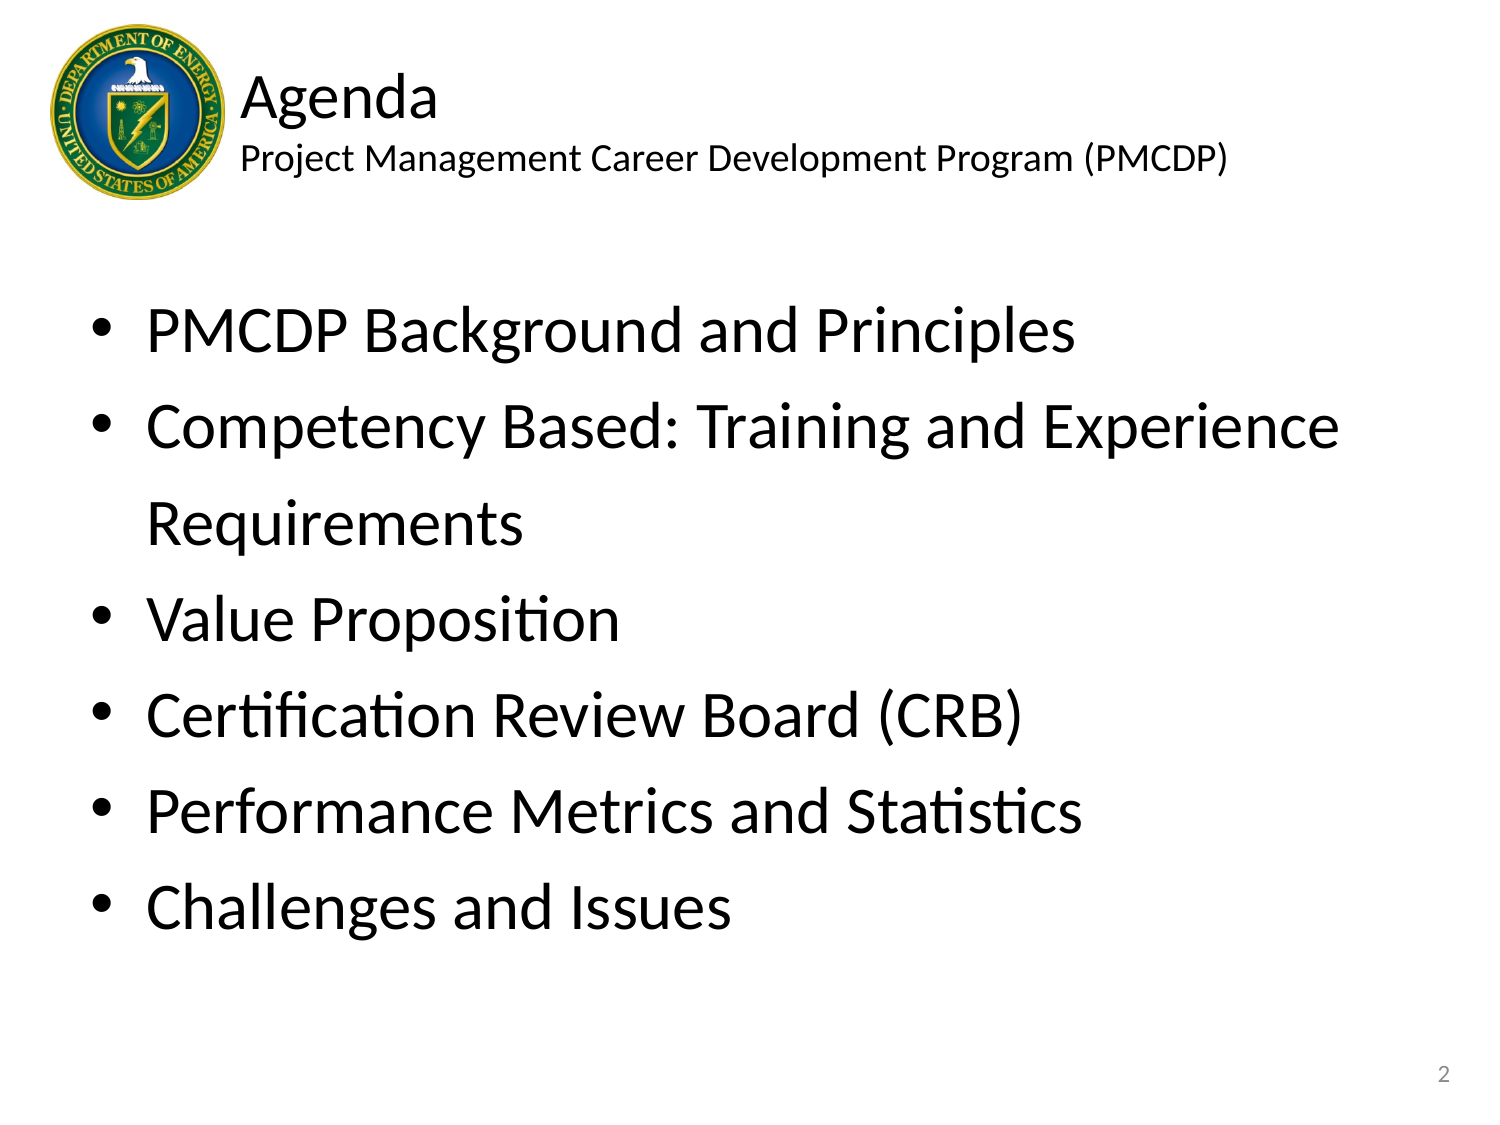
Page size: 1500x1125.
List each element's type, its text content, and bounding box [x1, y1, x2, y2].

list PMCDP Background and Principles Competency Based: Training and Experience Requirements Value Proposition Certification Review Board (CRB) Performance Metrics and Statistics Challenges and Issues [75, 262, 1439, 1005]
slide_number 2 [1115, 1042, 1466, 1103]
picture [50, 24, 225, 200]
title Agenda Project Management Career Development Program (PMCDP) [225, 45, 1500, 188]
